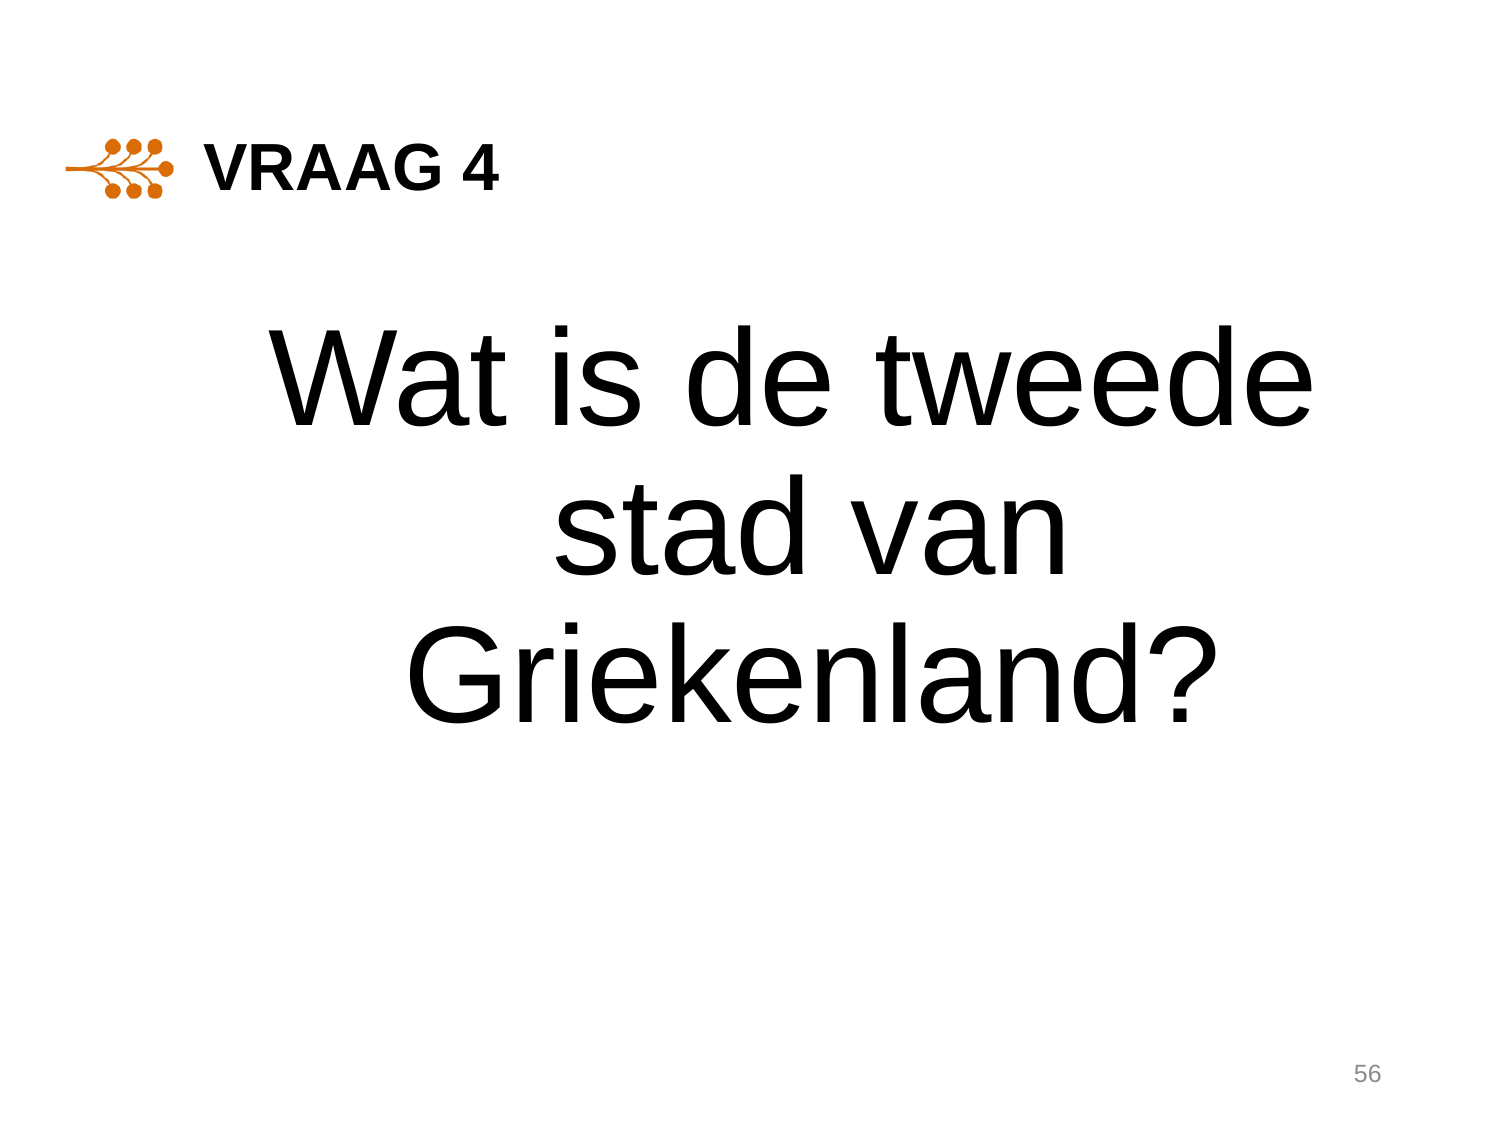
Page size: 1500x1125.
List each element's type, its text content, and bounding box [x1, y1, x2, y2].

list Wat is de tweede stad van Griekenland? [190, 299, 1397, 1014]
picture [65, 138, 174, 199]
title Vraag 4 [188, 59, 1397, 278]
slide_number 56 [1059, 1042, 1397, 1103]
